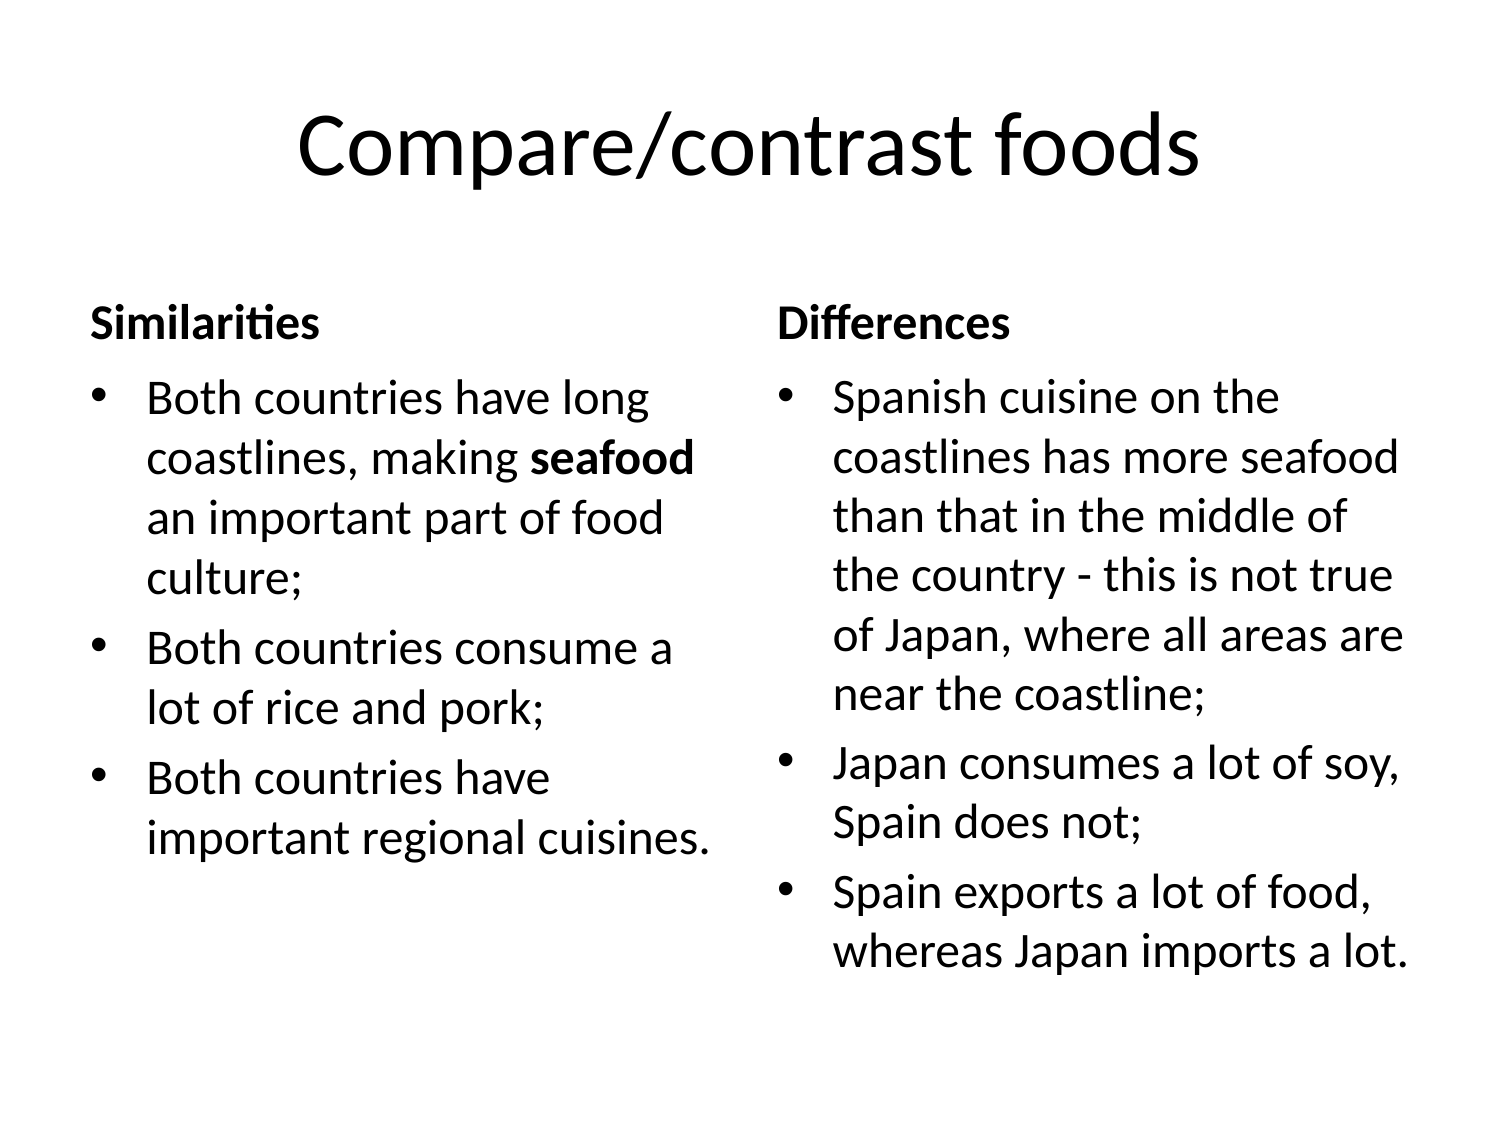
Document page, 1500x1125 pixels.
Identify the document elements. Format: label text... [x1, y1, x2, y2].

list Spanish cuisine on the coastlines has more seafood than that in the middle of the country - this is not true of Japan, where all areas are near the coastline; Japan consumes a lot of soy, Spain does not; Spain exports a lot of food, whereas Japan imports a lot. [761, 356, 1425, 1005]
list Differences [761, 251, 1425, 356]
list Similarities [75, 251, 738, 356]
title Compare/contrast foods [75, 45, 1425, 233]
list Both countries have long coastlines, making seafood an important part of food culture; Both countries consume a lot of rice and pork; Both countries have important regional cuisines. [75, 356, 738, 1005]
